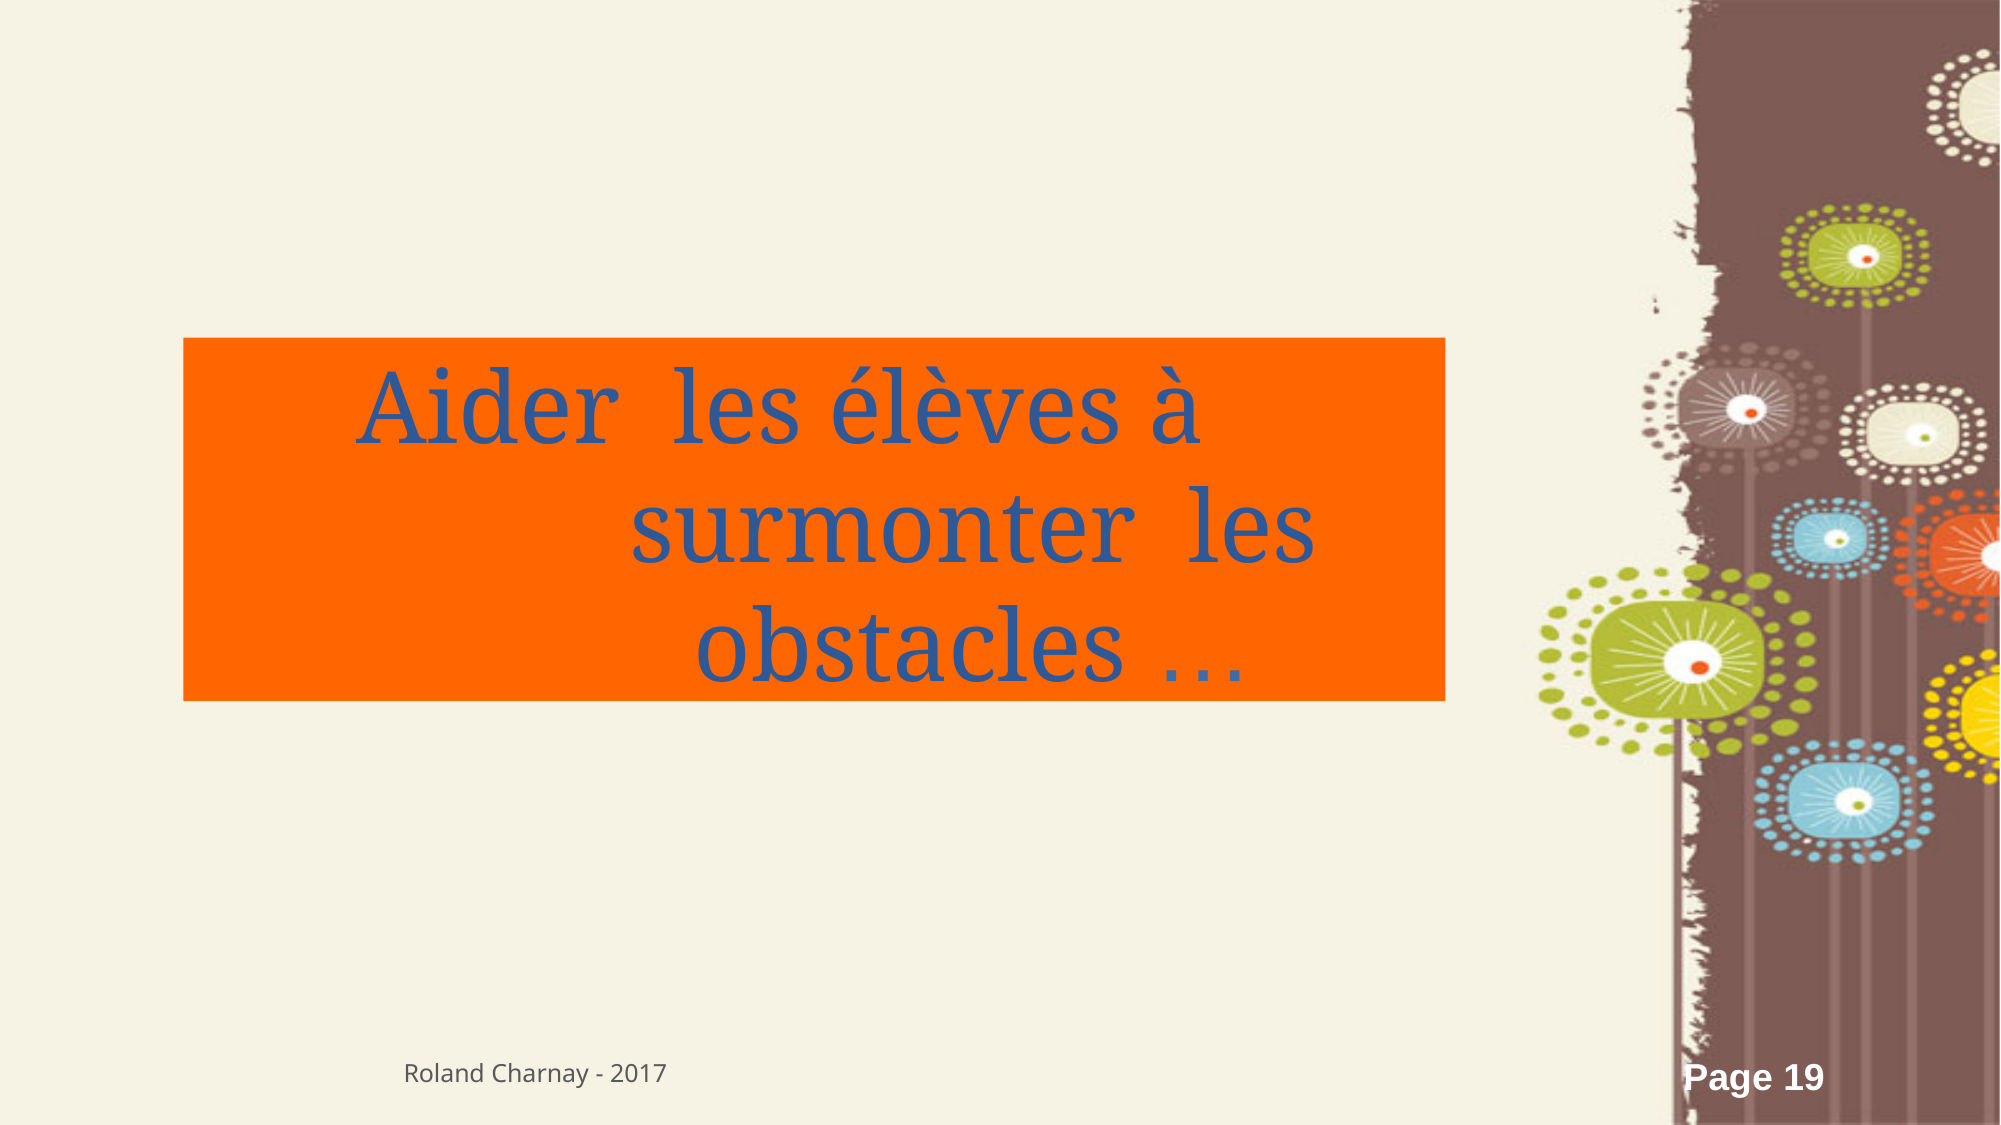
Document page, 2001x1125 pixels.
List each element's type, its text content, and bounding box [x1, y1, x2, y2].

picture [0, 0, 2000, 1125]
footer Roland Charnay - 2017 [401, 1055, 777, 1125]
title Aider les élèves à surmonter les obstacles … [183, 337, 1446, 702]
